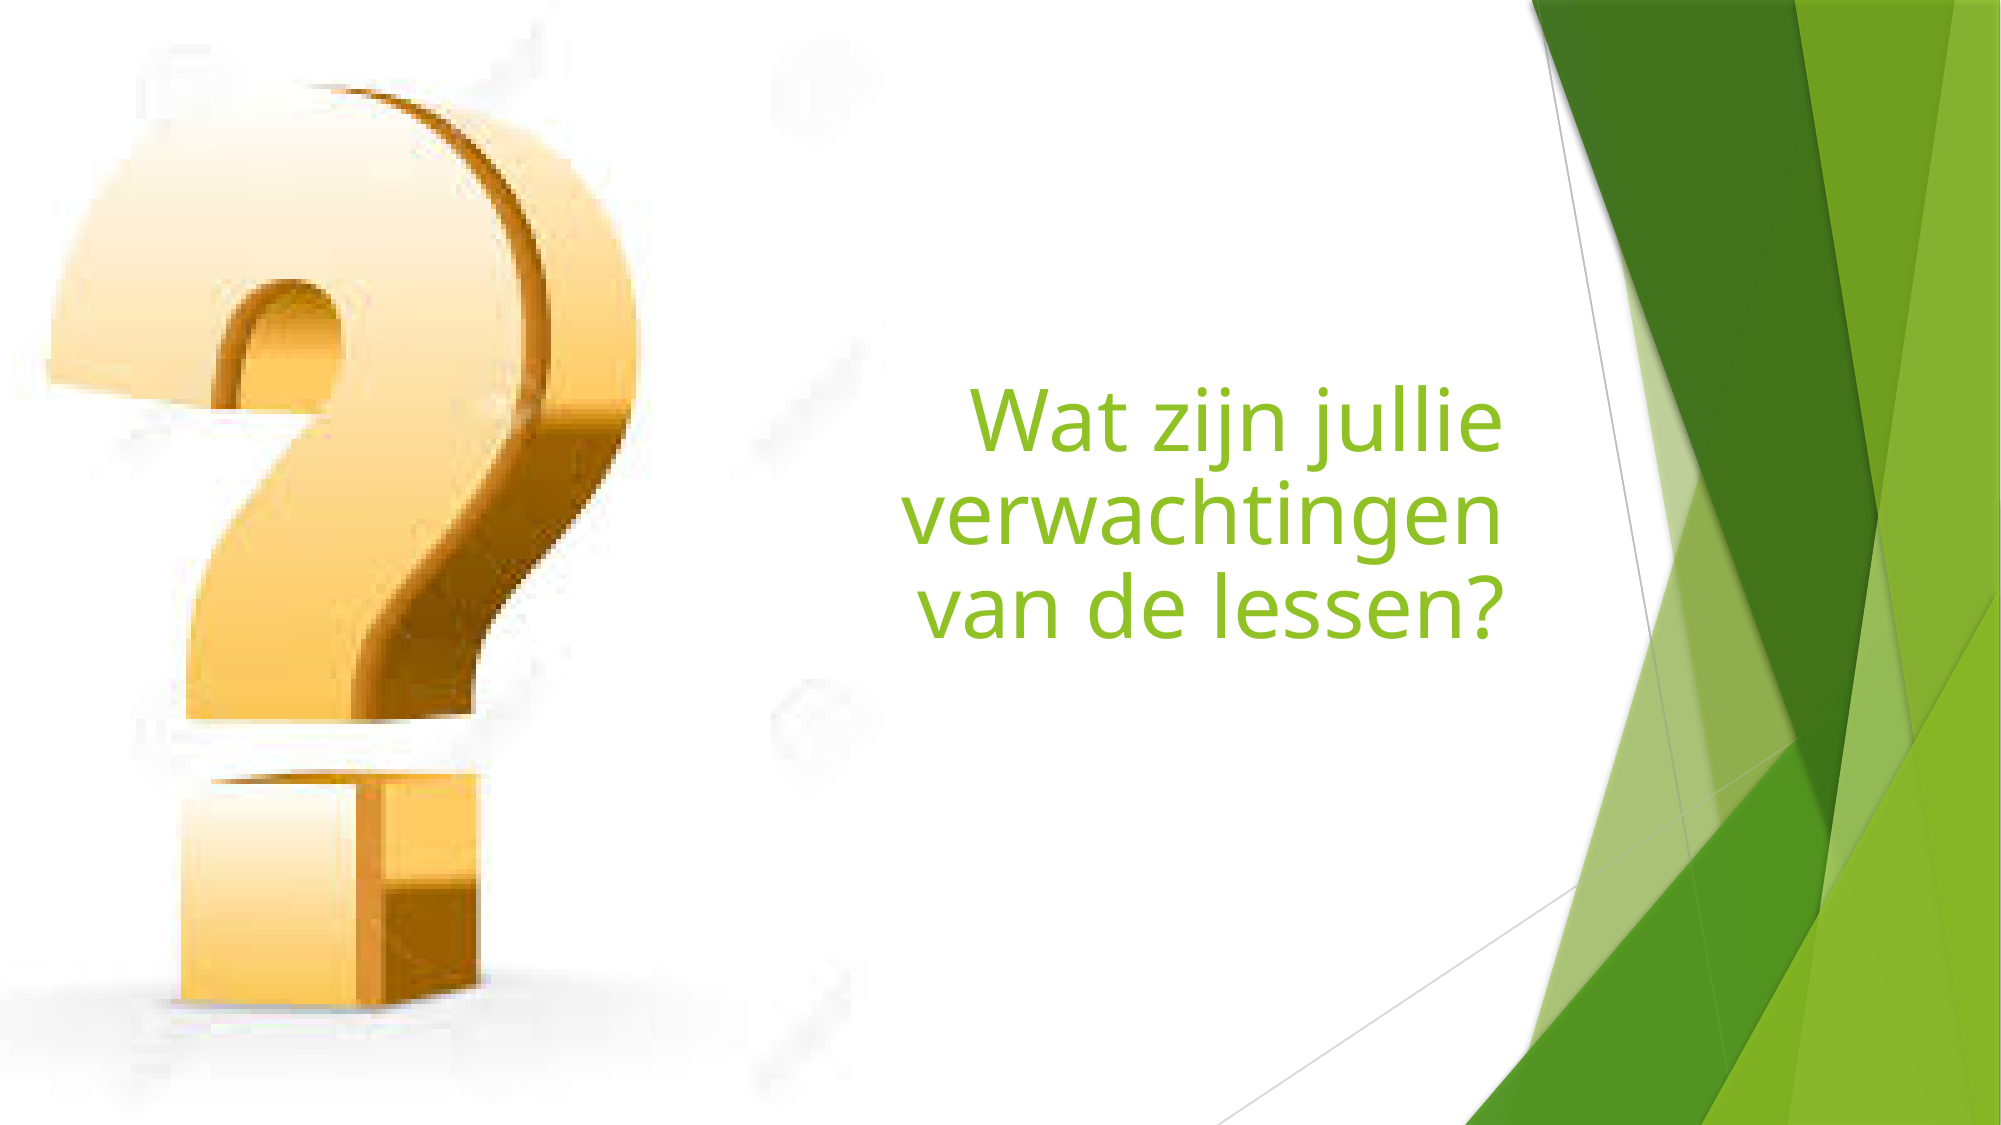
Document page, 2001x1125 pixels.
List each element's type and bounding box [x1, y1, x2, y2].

text_box [887, 0, 2000, 1125]
list [0, 0, 886, 1125]
